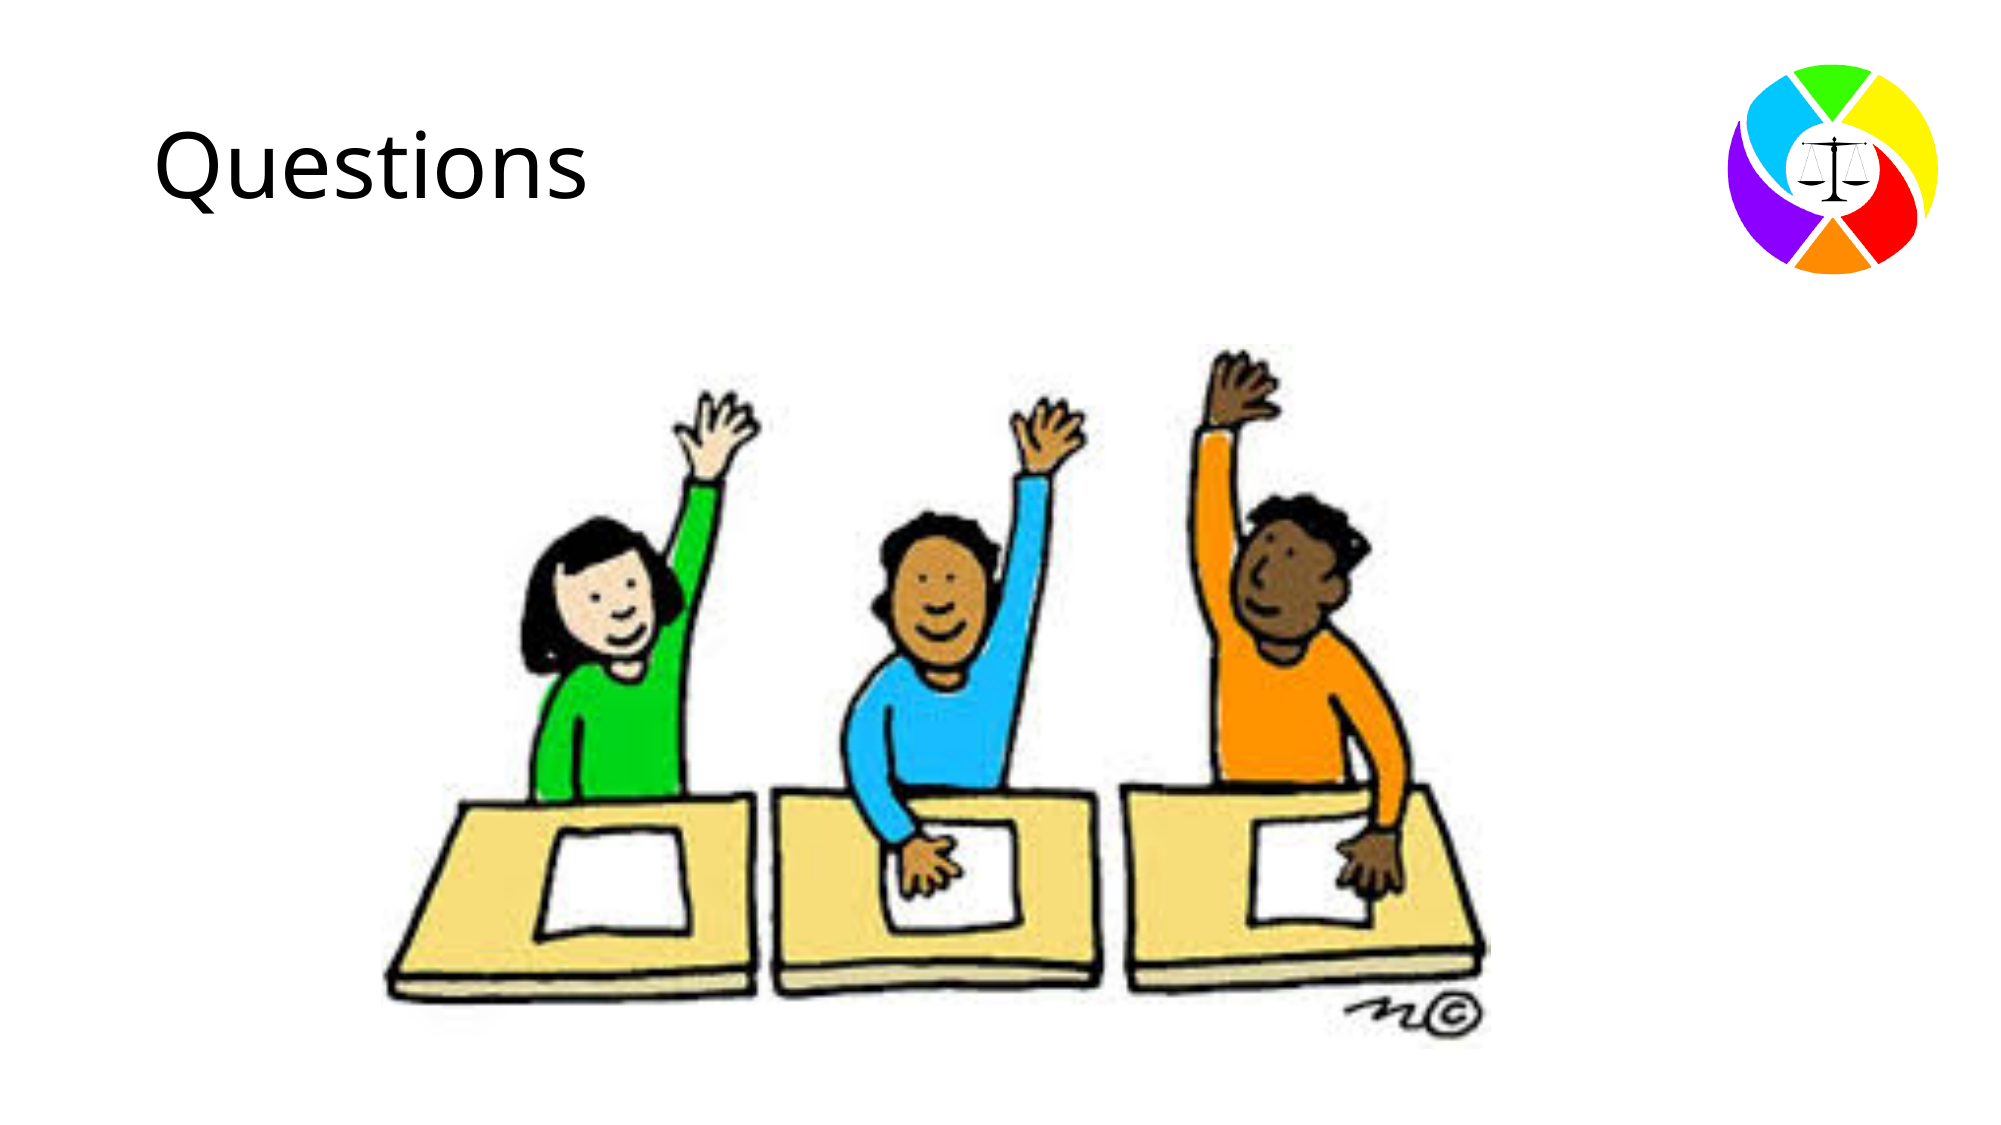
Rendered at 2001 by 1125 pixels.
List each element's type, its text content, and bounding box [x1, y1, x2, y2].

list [381, 344, 1491, 1049]
picture [1694, 29, 1973, 308]
title Questions [137, 59, 1675, 278]
